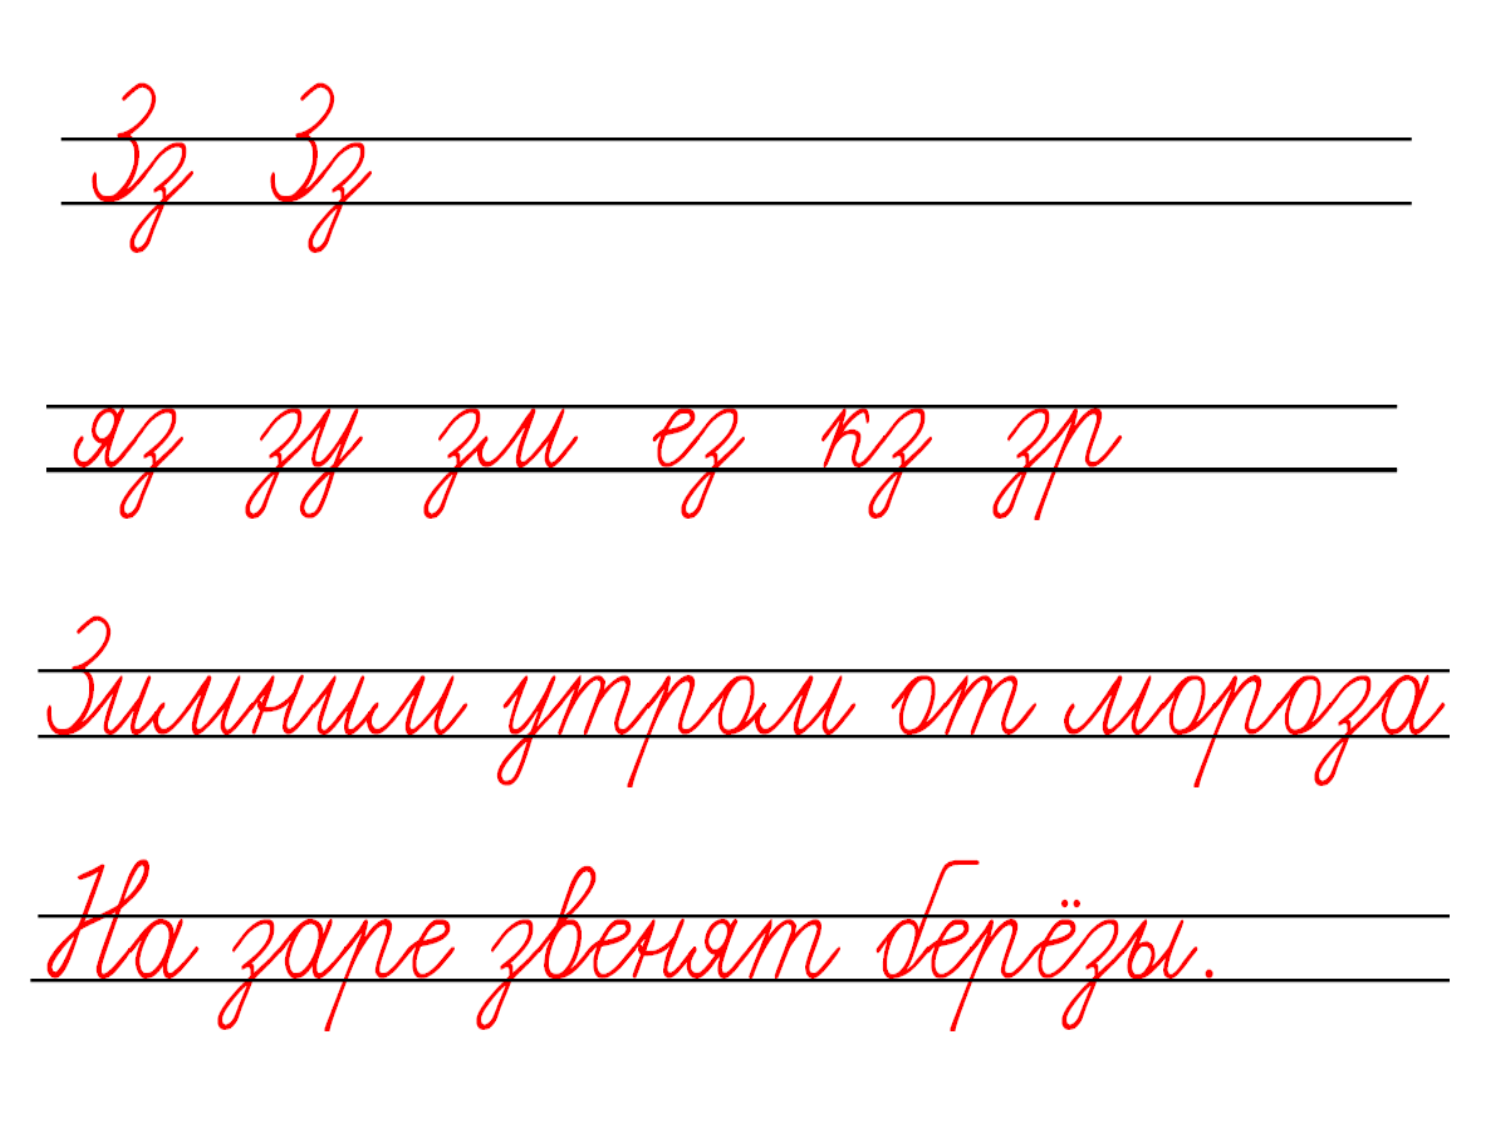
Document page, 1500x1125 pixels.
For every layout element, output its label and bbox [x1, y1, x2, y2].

list [0, 0, 1500, 1125]
